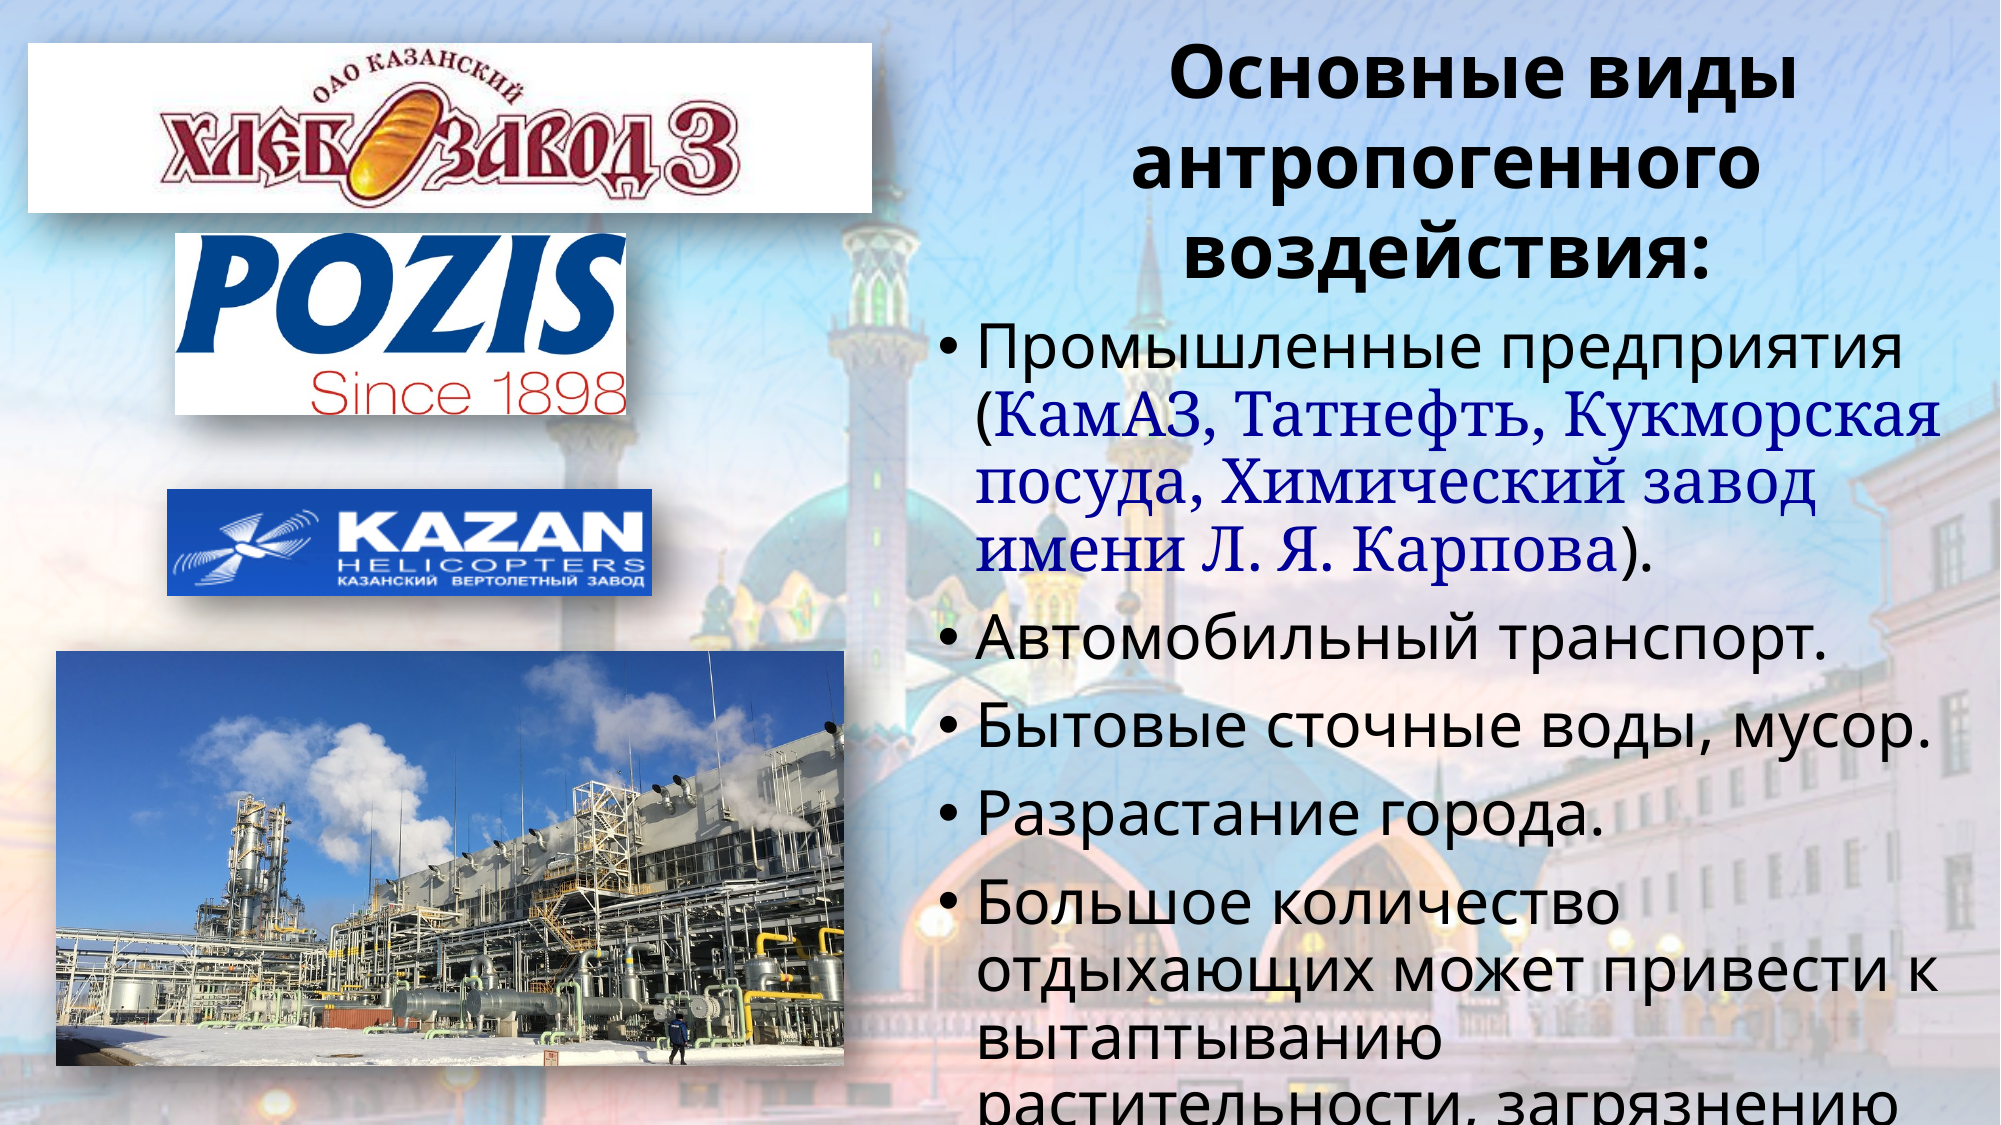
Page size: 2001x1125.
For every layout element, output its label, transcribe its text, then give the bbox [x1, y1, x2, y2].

picture [175, 233, 626, 415]
list Основные виды антропогенного воздействия: Промышленные предприятия (КамАЗ, Татнефть, Кукморская посуда, Химический завод имени Л. Я. Карпова). Автомобильный транспорт. Бытовые сточные воды, мусор. Разрастание города. Большое количество отдыхающих может привести к вытаптыванию растительности, загрязнению водоемов. [922, 16, 1972, 1125]
picture [56, 651, 844, 1066]
picture [166, 489, 652, 596]
picture [28, 43, 872, 213]
